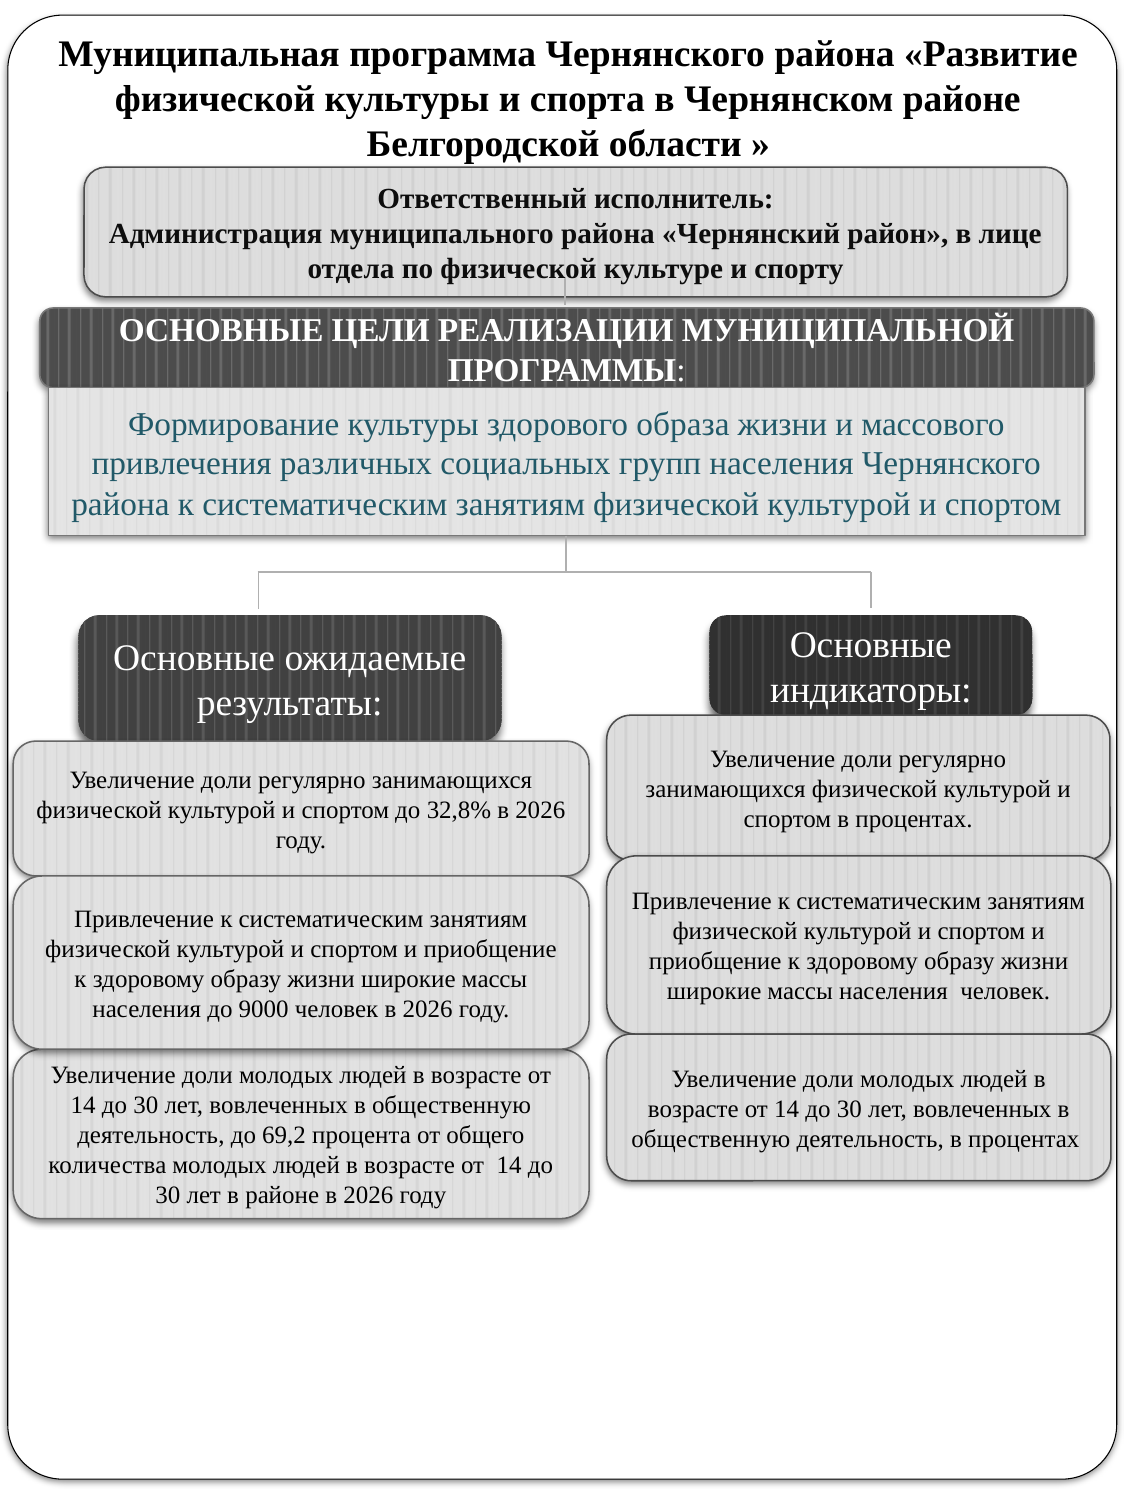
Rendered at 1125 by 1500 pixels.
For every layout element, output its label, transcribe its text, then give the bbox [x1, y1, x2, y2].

text_box Основные индикаторы: [709, 615, 1033, 713]
text_box Увеличение доли молодых людей в возрасте от 14 до 30 лет, вовлеченных в общественную деятельность, в процентах [605, 1033, 1112, 1182]
text_box ОСНОВНЫЕ ЦЕЛИ РЕАЛИЗАЦИИ МУНИЦИПАЛЬНОЙ ПРОГРАММЫ: [38, 307, 1095, 387]
text_box Увеличение доли регулярно занимающихся физической культурой и спортом в процентах. [605, 714, 1111, 858]
text_box Основные ожидаемые результаты: [78, 615, 502, 739]
text_box Муниципальная программа Чернянского района «Развитие физической культуры и спорта в Чернянском районе Белгородской области » [42, 25, 1094, 168]
text_box Увеличение доли молодых людей в возрасте от 14 до 30 лет, вовлеченных в общественную деятельность, до 69,2 процента от общего количества молодых людей в возрасте от 14 до 30 лет в районе в 2026 году [12, 1053, 590, 1220]
text_box Увеличение доли регулярно занимающихся физической культурой и спортом до 32,8% в 2026 году. [12, 740, 590, 877]
text_box Привлечение к систематическим занятиям физической культурой и спортом и приобщение к здоровому образу жизни широкие массы населения до 9000 человек в 2026 году. [12, 875, 590, 1050]
text_box Ответственный исполнитель: Администрация муниципального района «Чернянский район», в лице отдела по физической культуре и спорту [83, 166, 1069, 298]
text_box Привлечение к систематическим занятиям физической культурой и спортом и приобщение к здоровому образу жизни широкие массы населения человек. [605, 855, 1112, 1033]
text_box Формирование культуры здорового образа жизни и массового привлечения различных социальных групп населения Чернянского района к систематическим занятиям физической культурой и спортом [48, 387, 1086, 536]
